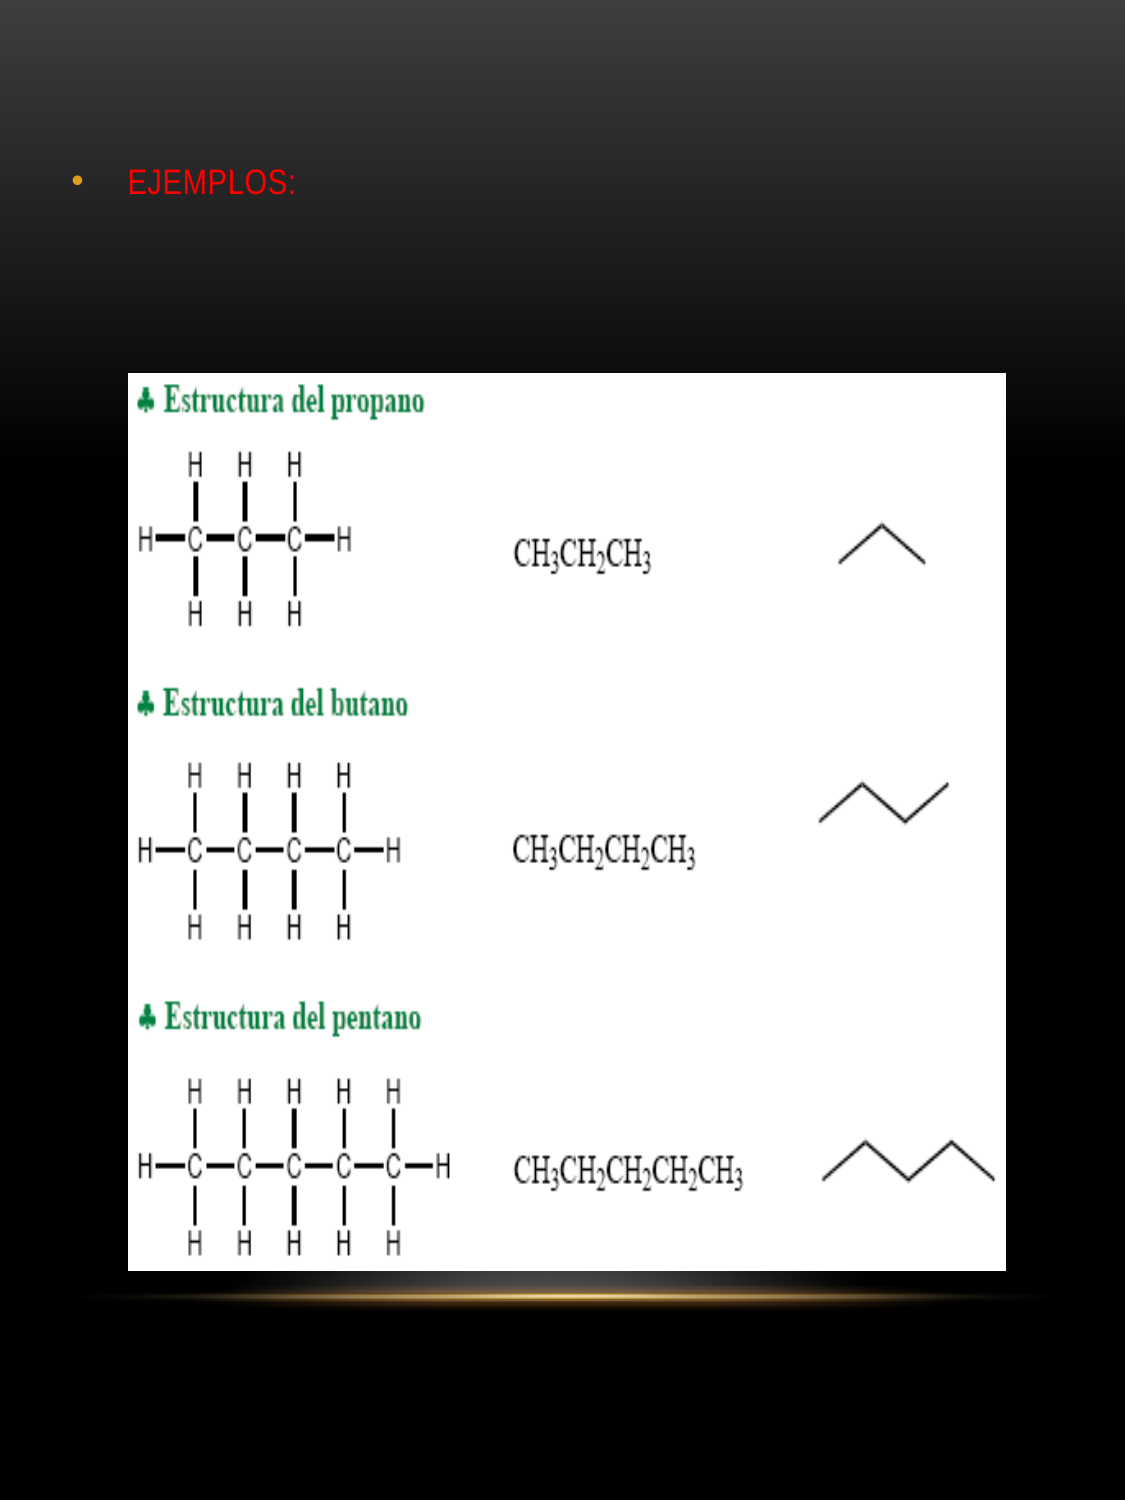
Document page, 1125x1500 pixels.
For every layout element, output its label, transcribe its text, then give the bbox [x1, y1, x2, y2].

list EJEMPLOS: [56, 151, 1069, 1340]
picture [0, 0, 1125, 1500]
